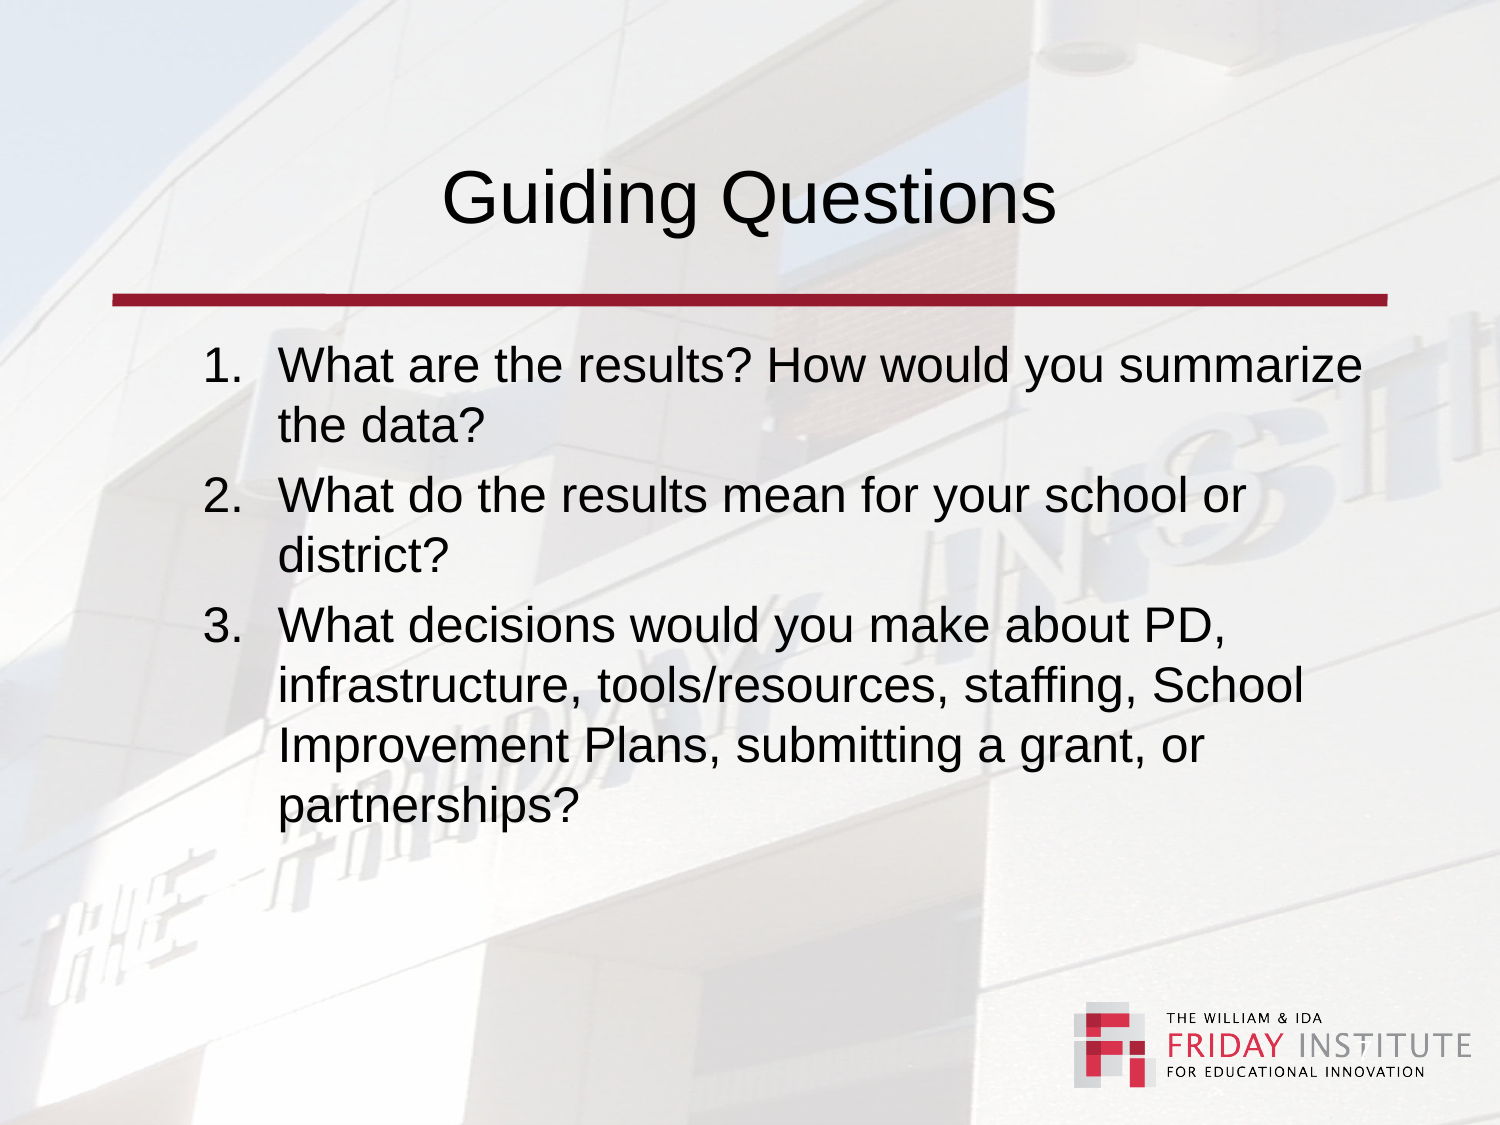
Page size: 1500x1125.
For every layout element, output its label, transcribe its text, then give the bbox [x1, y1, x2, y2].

picture [0, 0, 1500, 1125]
slide_number 7 [1074, 1024, 1388, 1101]
title Guiding Questions [112, 99, 1388, 288]
list What are the results? How would you summarize the data? What do the results mean for your school or district? What decisions would you make about PD, infrastructure, tools/resources, staffing, School Improvement Plans, submitting a grant, or partnerships? [112, 324, 1388, 1000]
